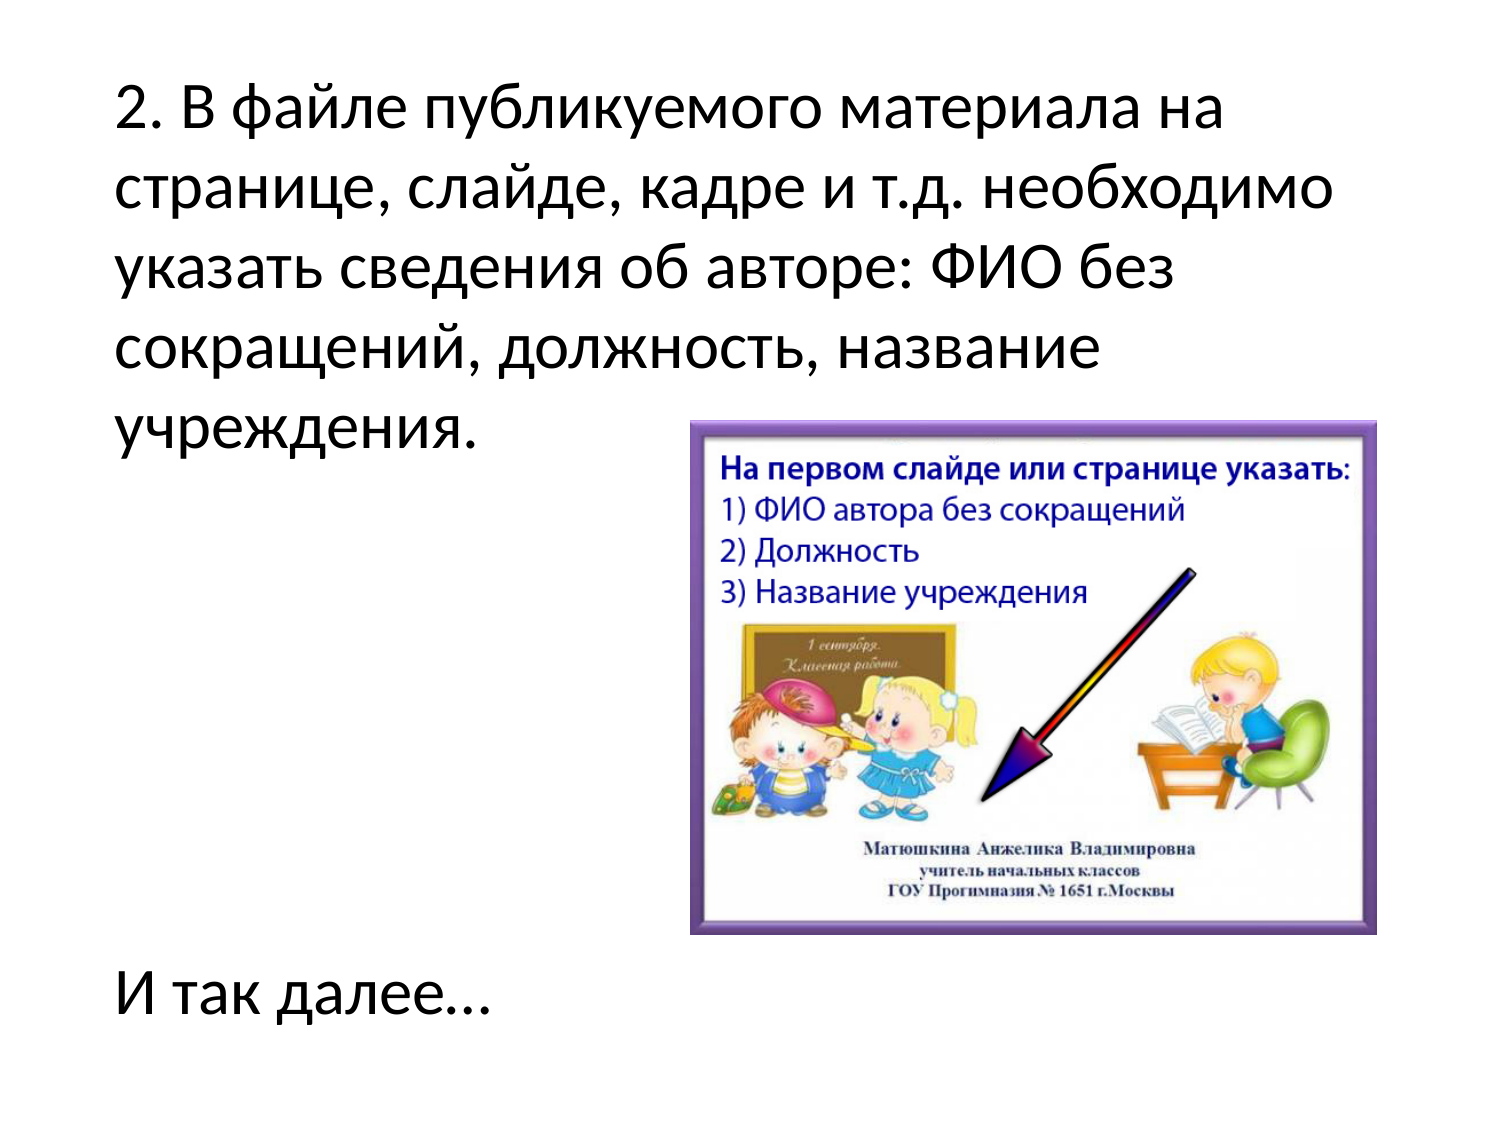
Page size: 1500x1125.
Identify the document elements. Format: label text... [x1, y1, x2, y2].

text_box 2. В файле публикуемого материала на странице, слайде, кадре и т.д. необходимо указать сведения об авторе: ФИО без сокращений, должность, название учреждения. [100, 54, 1471, 470]
picture [690, 420, 1377, 936]
text_box И так далее… [100, 940, 538, 1036]
